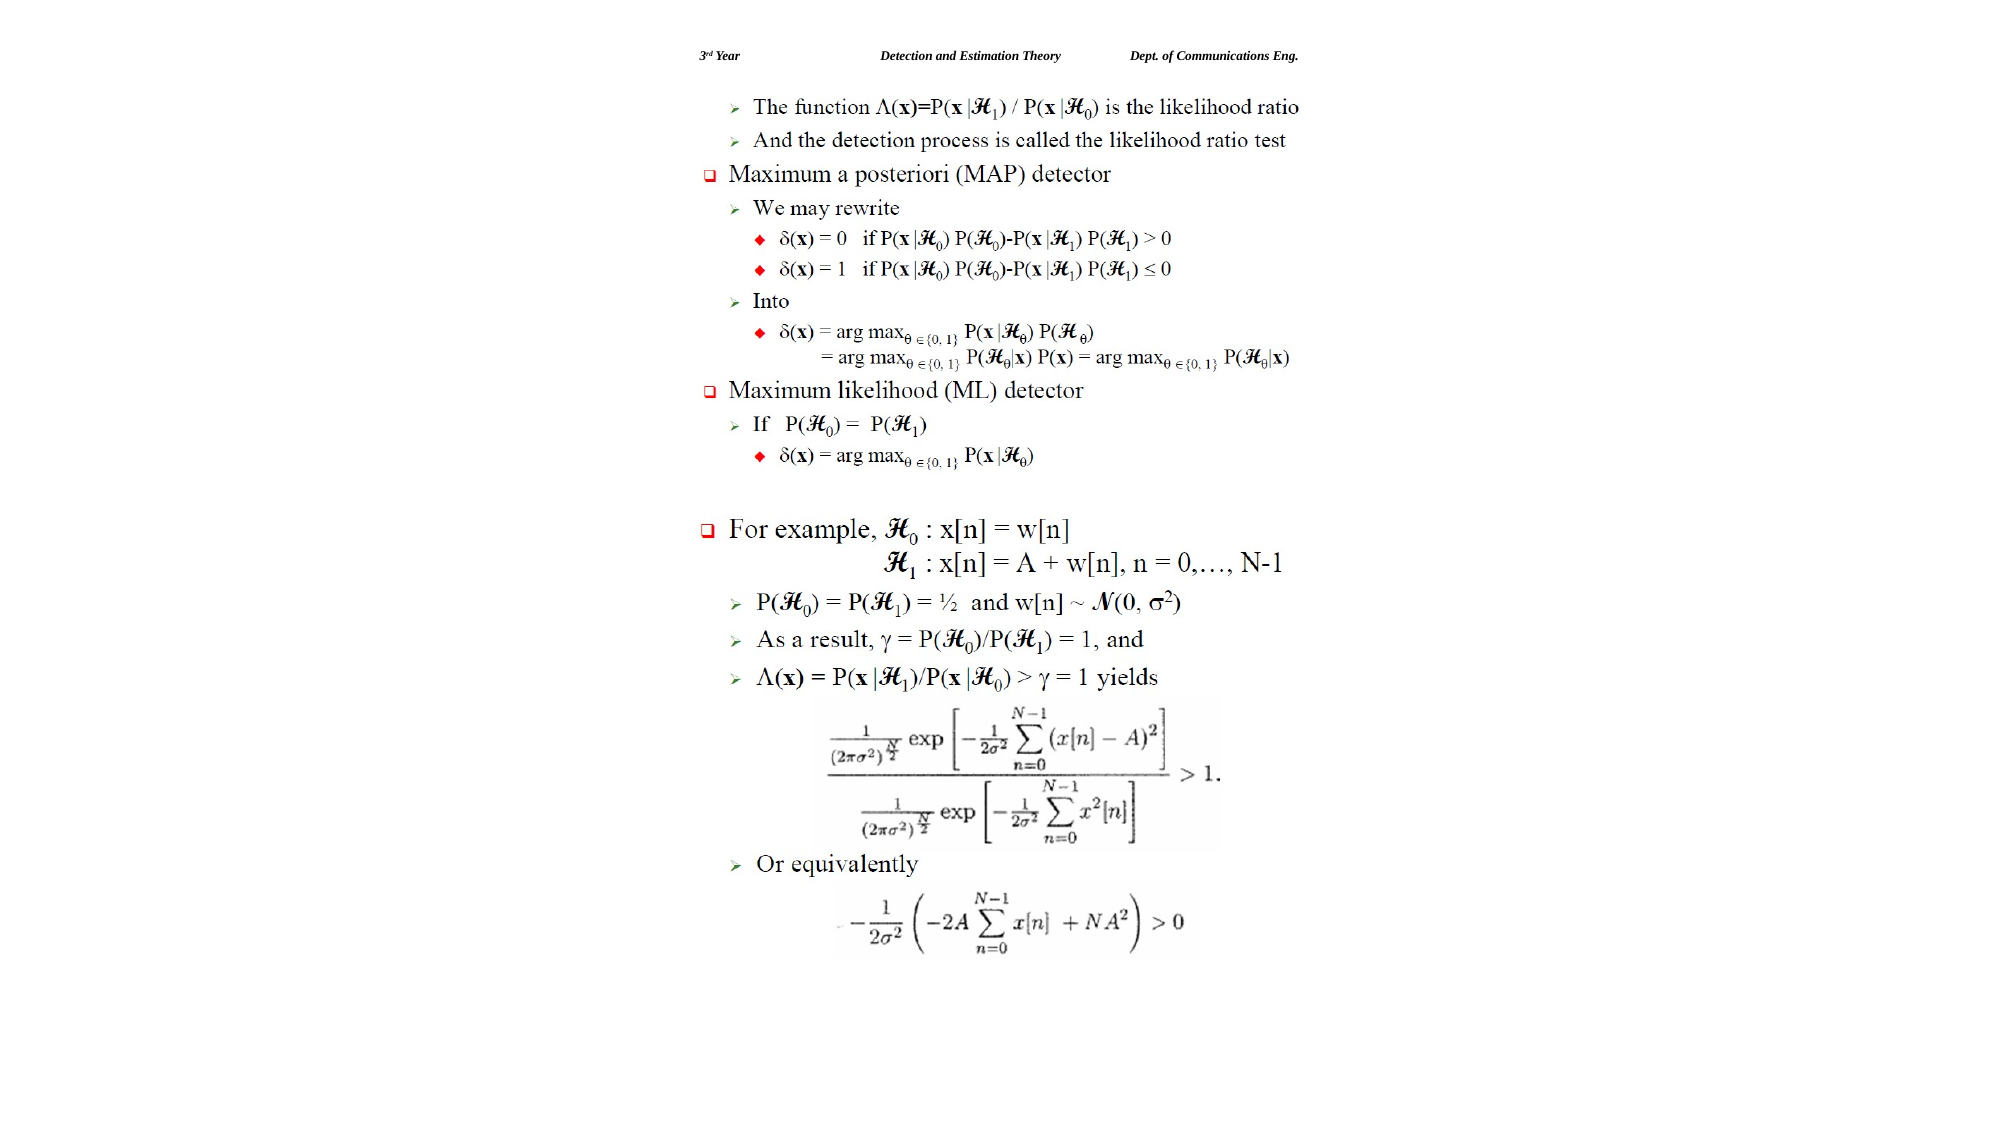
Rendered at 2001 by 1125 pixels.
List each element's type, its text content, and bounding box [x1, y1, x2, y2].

text_box Detection and Estimation Theory [878, 45, 1065, 63]
text_box [698, 96, 1303, 474]
text_box 3rd Year [698, 45, 745, 63]
text_box Dept. of Communications Eng. [1128, 45, 1302, 63]
text_box [698, 515, 1287, 959]
